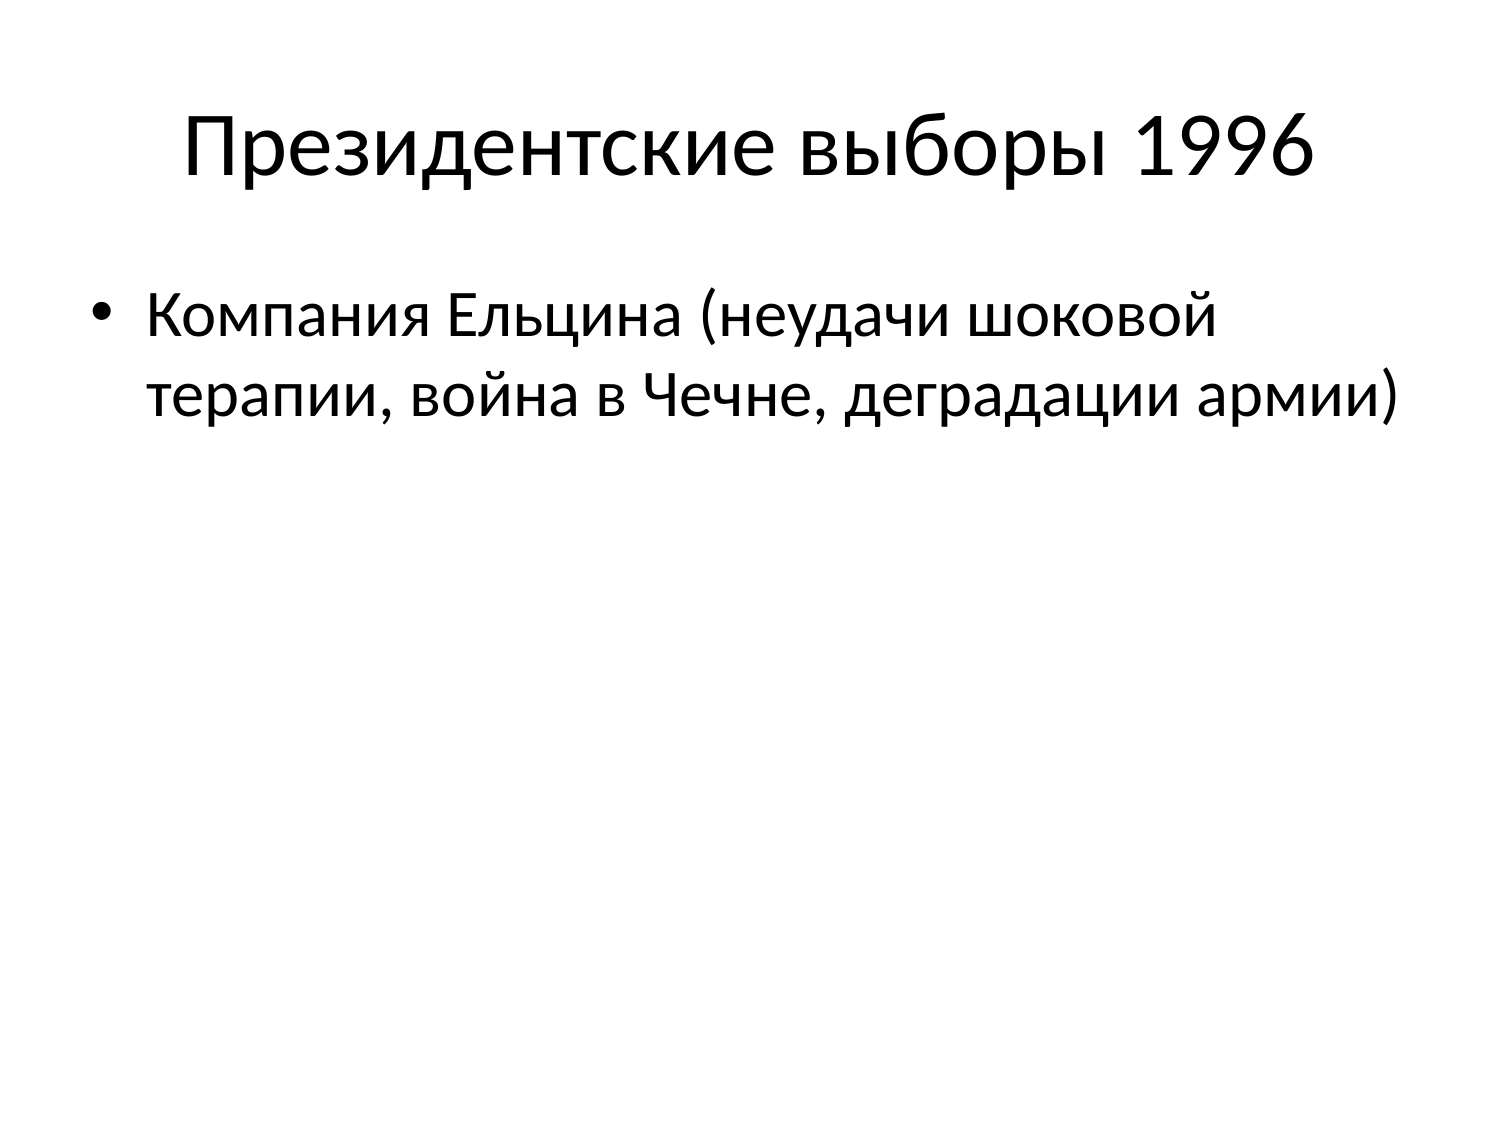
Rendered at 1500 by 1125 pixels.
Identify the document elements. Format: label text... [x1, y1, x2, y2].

title Президентские выборы 1996 [75, 45, 1425, 233]
list Компания Ельцина (неудачи шоковой терапии, война в Чечне, деградации армии) [75, 262, 1425, 1005]
